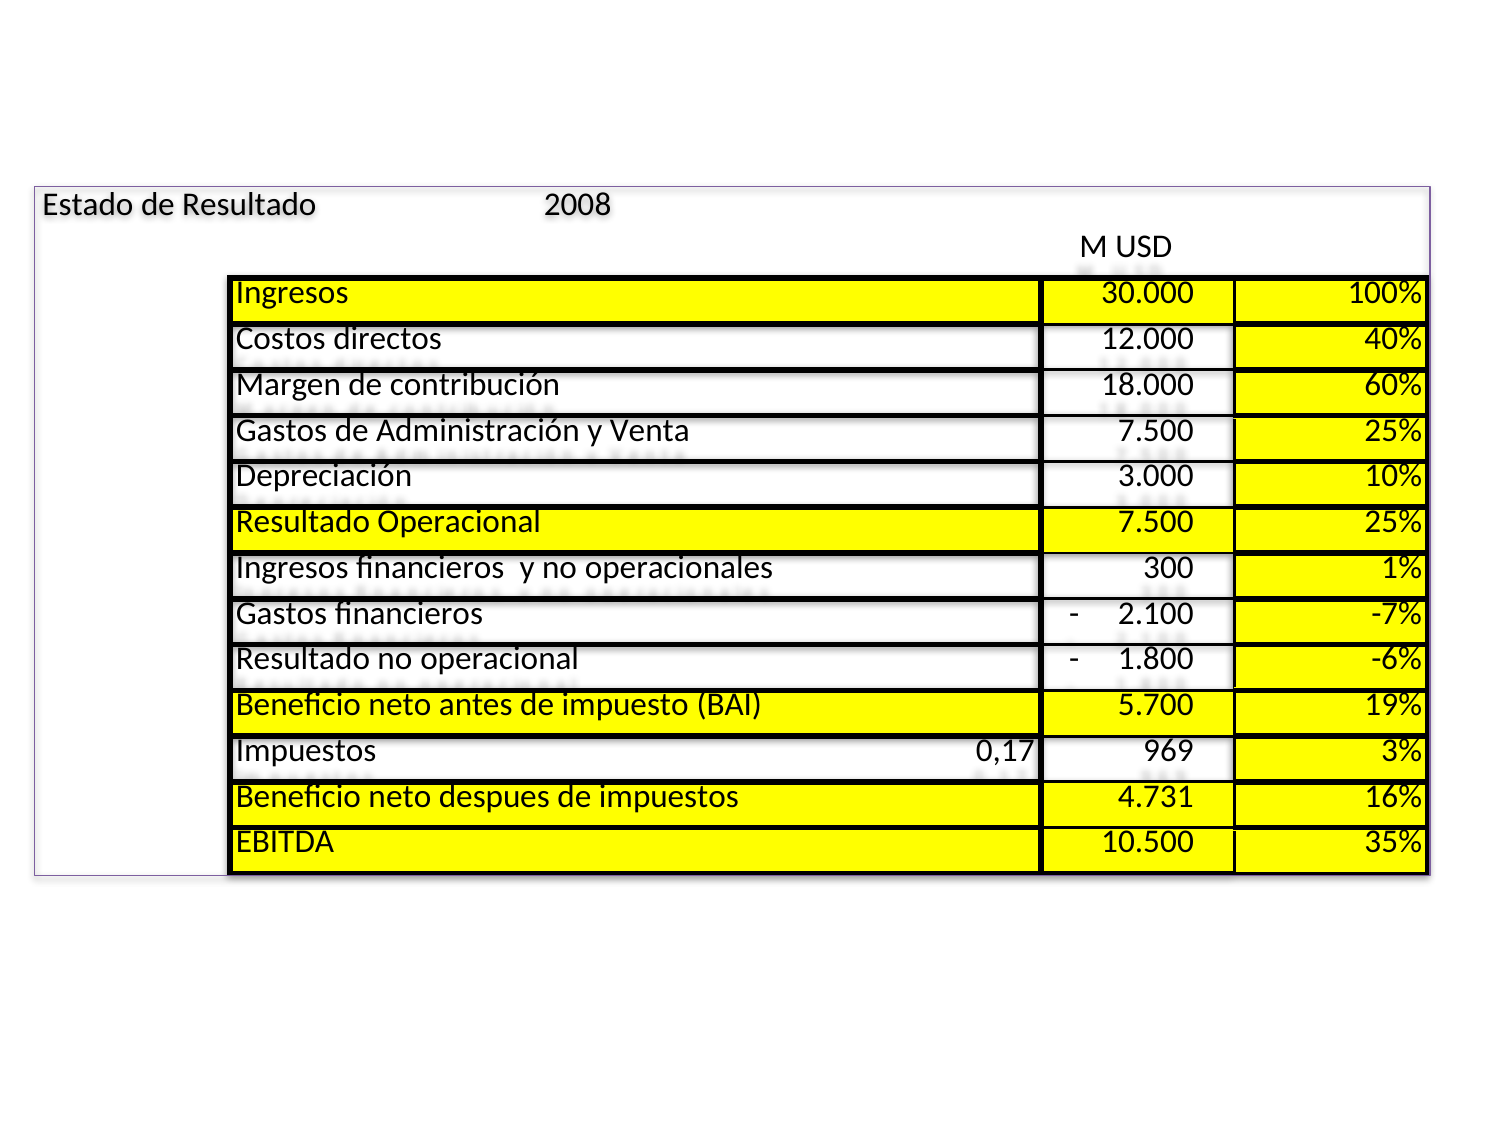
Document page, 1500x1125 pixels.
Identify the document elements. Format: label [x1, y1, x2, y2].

picture [34, 187, 1430, 876]
